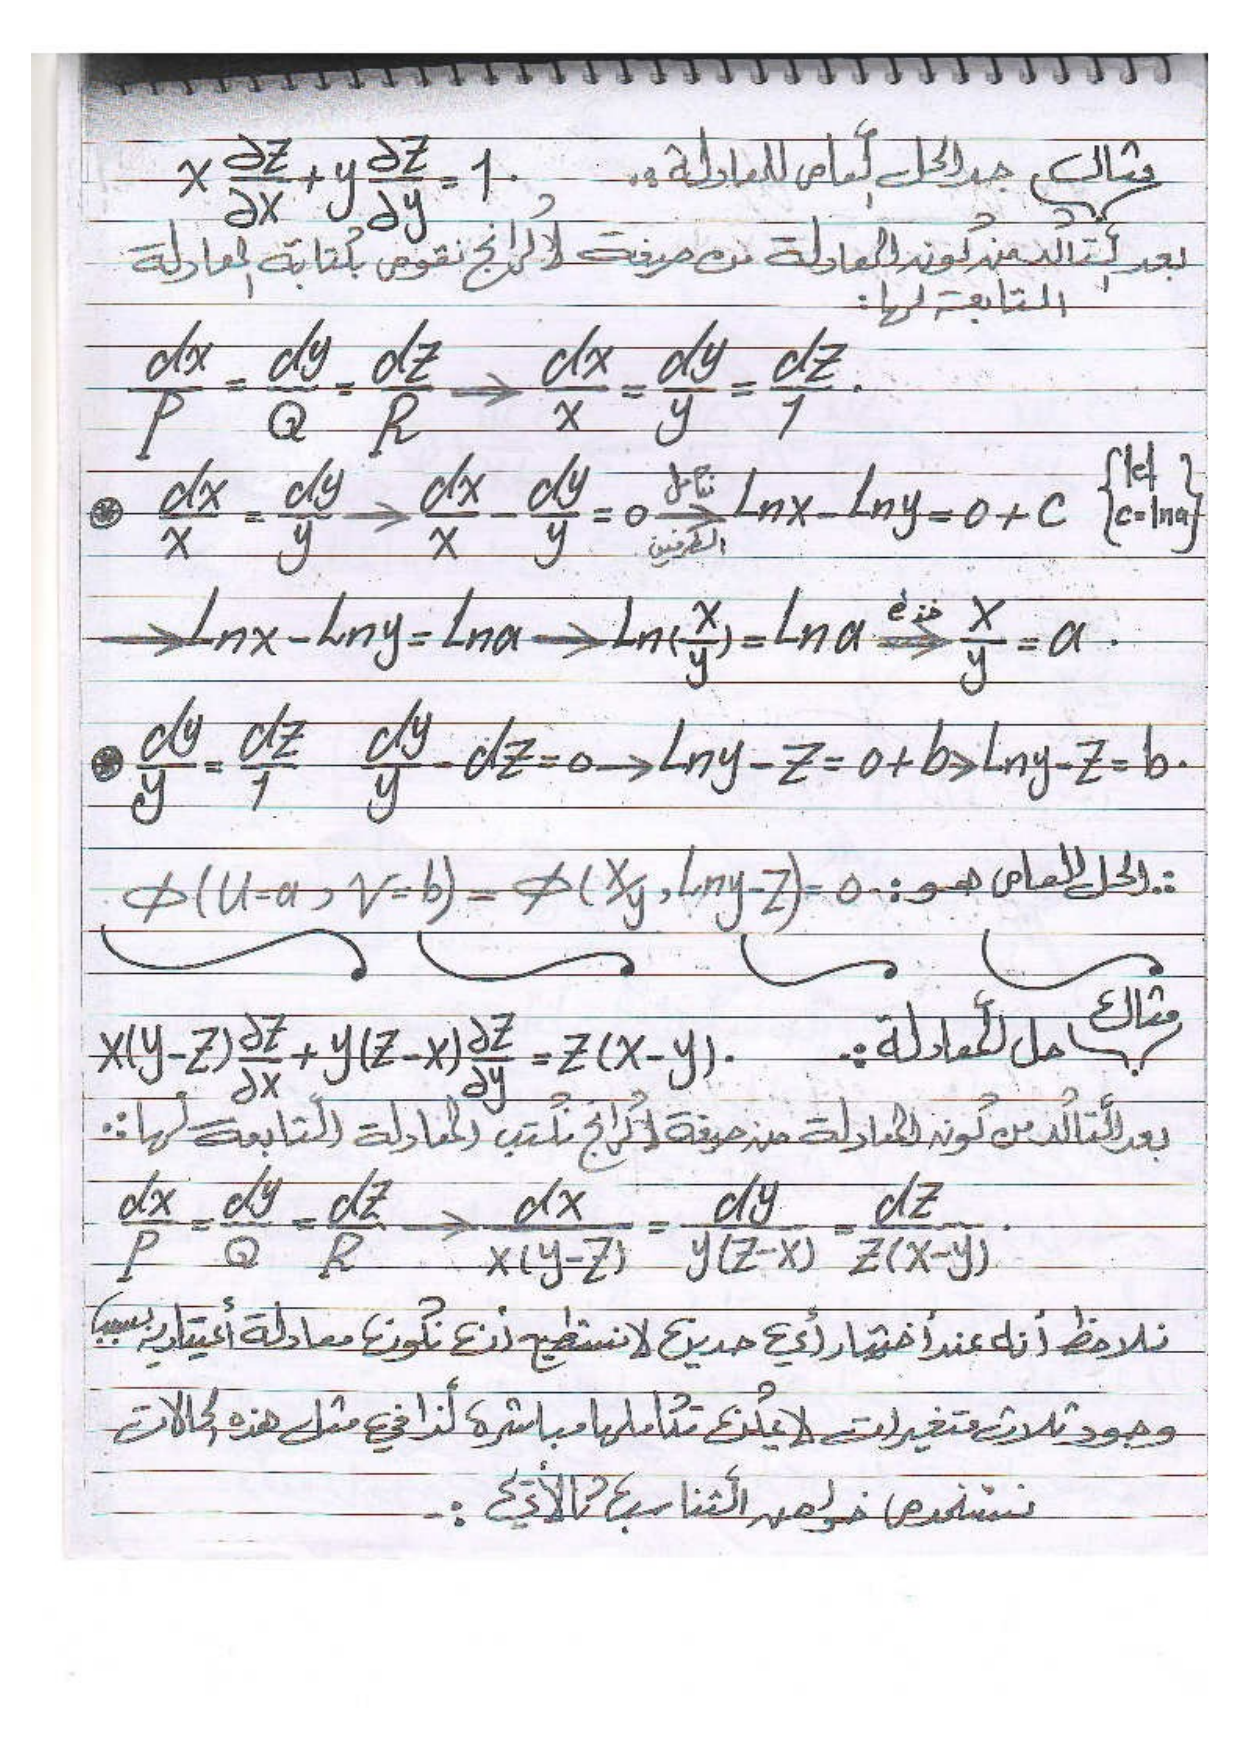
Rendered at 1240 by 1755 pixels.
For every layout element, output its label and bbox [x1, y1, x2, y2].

text_box [31, 44, 1209, 1708]
